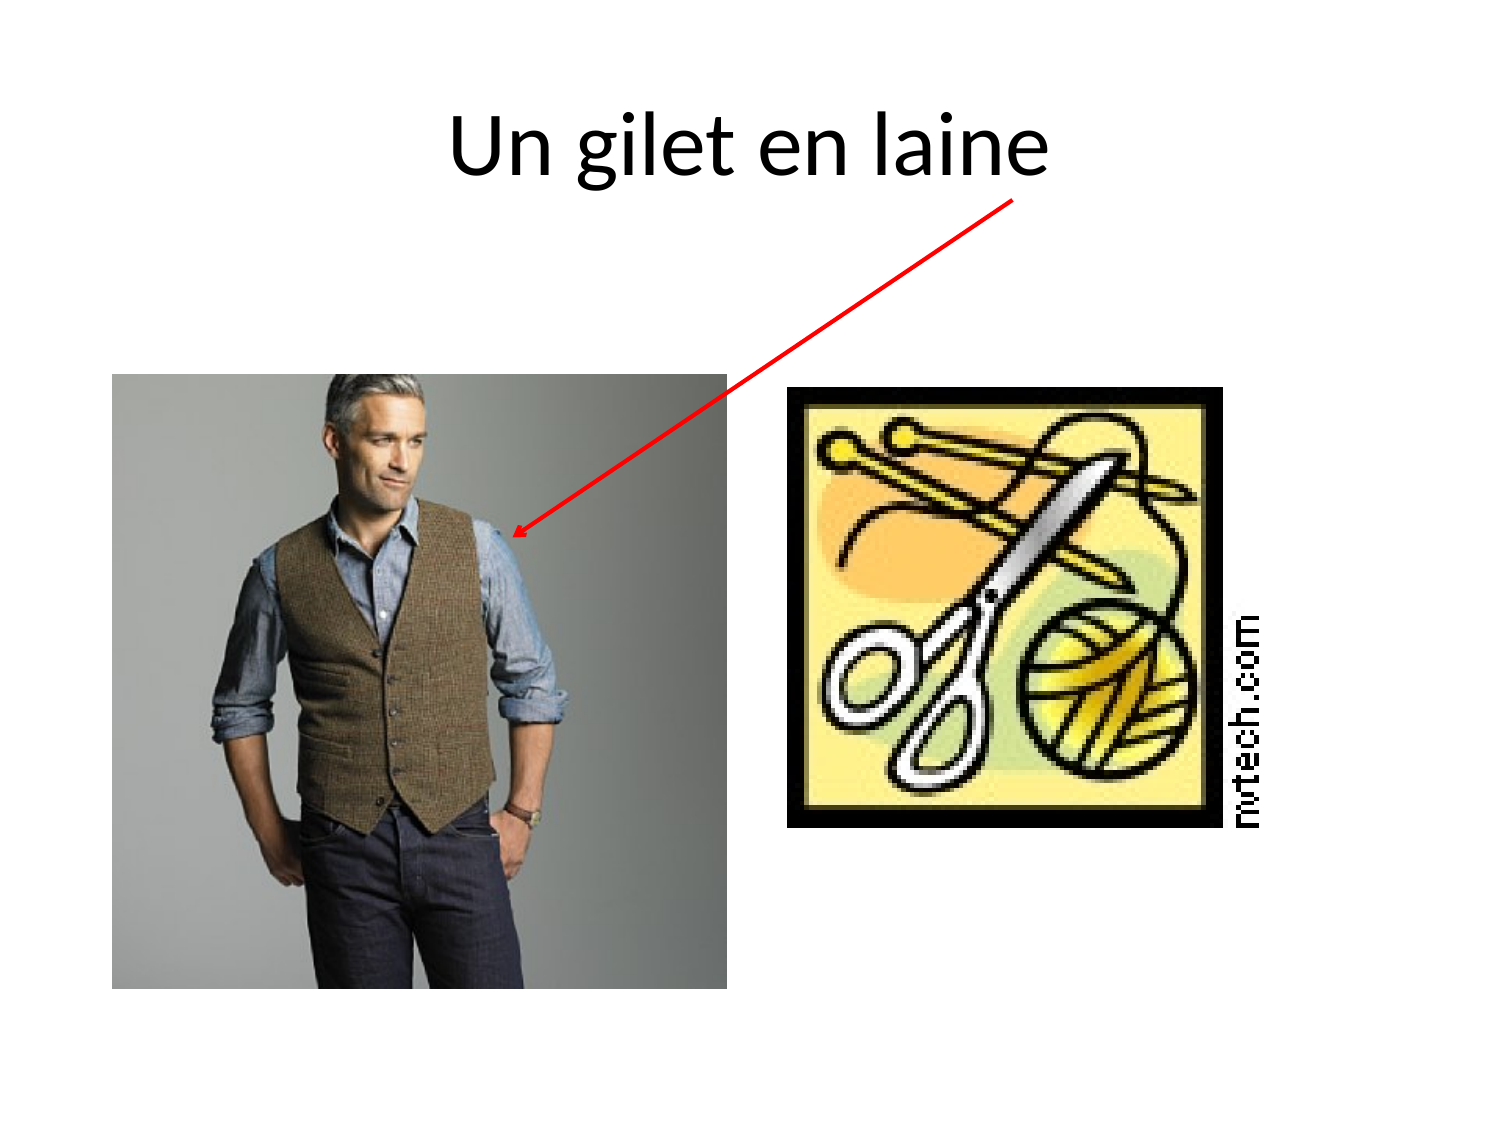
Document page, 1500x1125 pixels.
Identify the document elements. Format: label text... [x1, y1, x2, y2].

picture [112, 374, 727, 990]
title Un gilet en laine [75, 45, 1425, 233]
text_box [512, 199, 1013, 538]
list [787, 387, 1259, 828]
